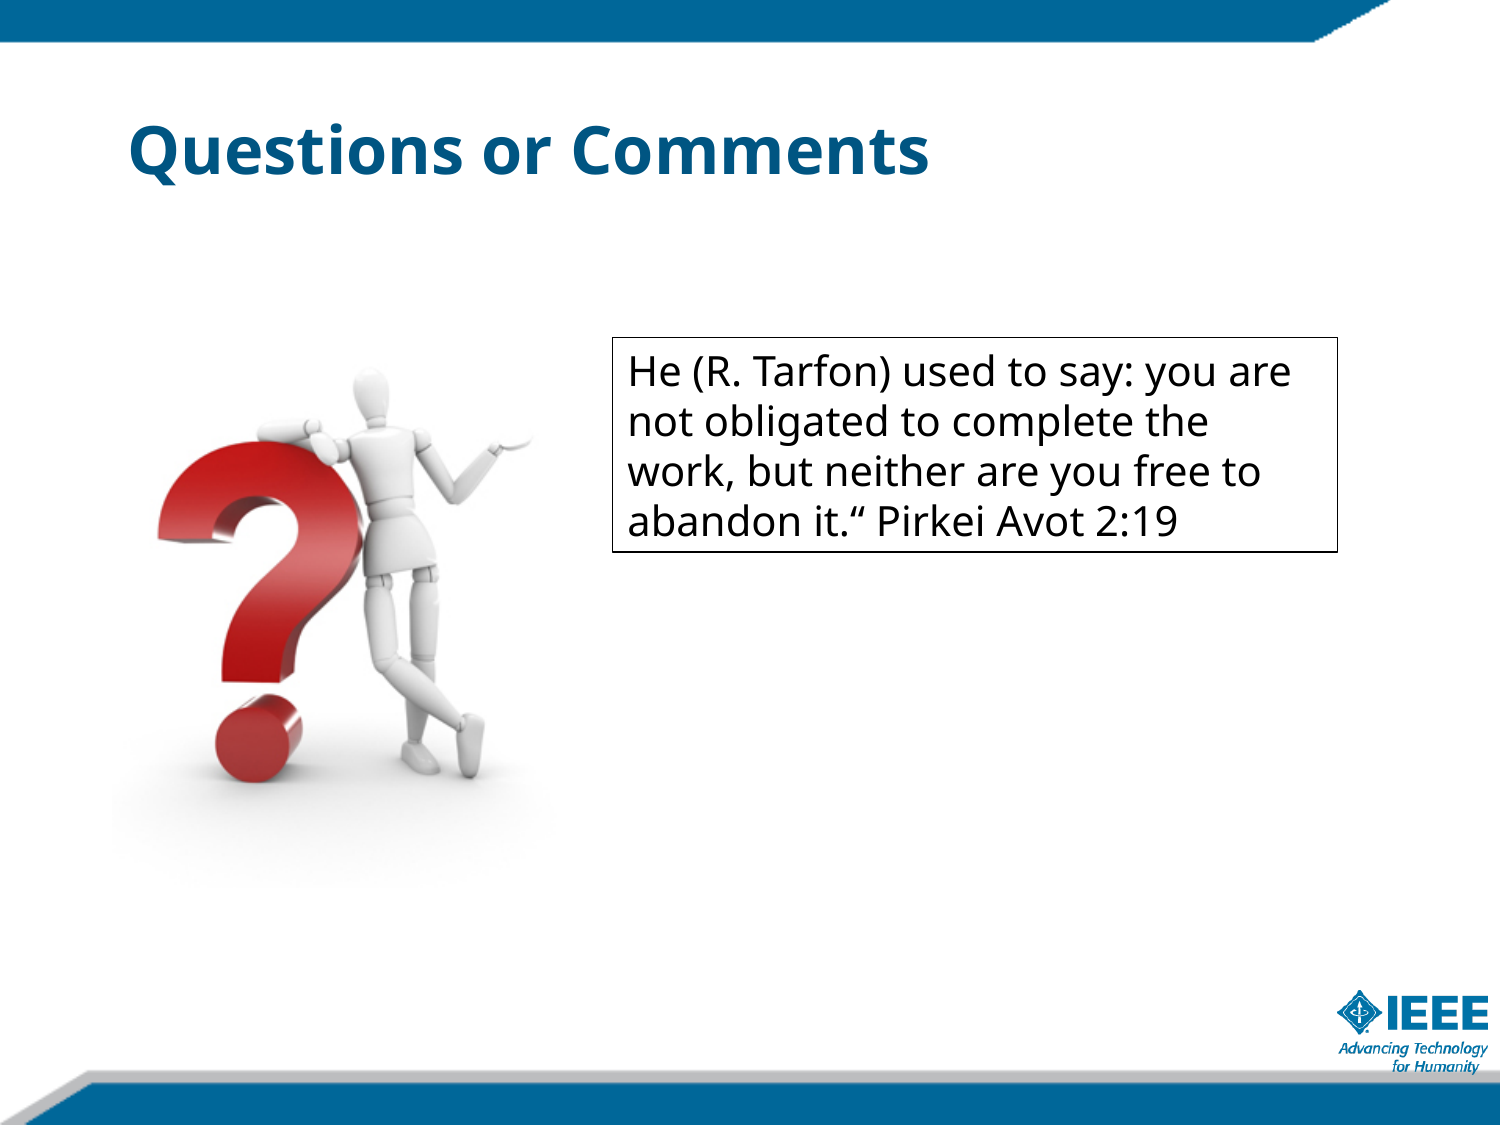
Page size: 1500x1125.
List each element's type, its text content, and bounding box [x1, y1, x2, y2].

picture [0, 0, 1500, 1125]
title Questions or Comments [112, 99, 1388, 288]
text_box He (R. Tarfon) used to say: you are not obligated to complete the work, but neither are you free to abandon it.“ Pirkei Avot 2:19 [610, 335, 1340, 554]
